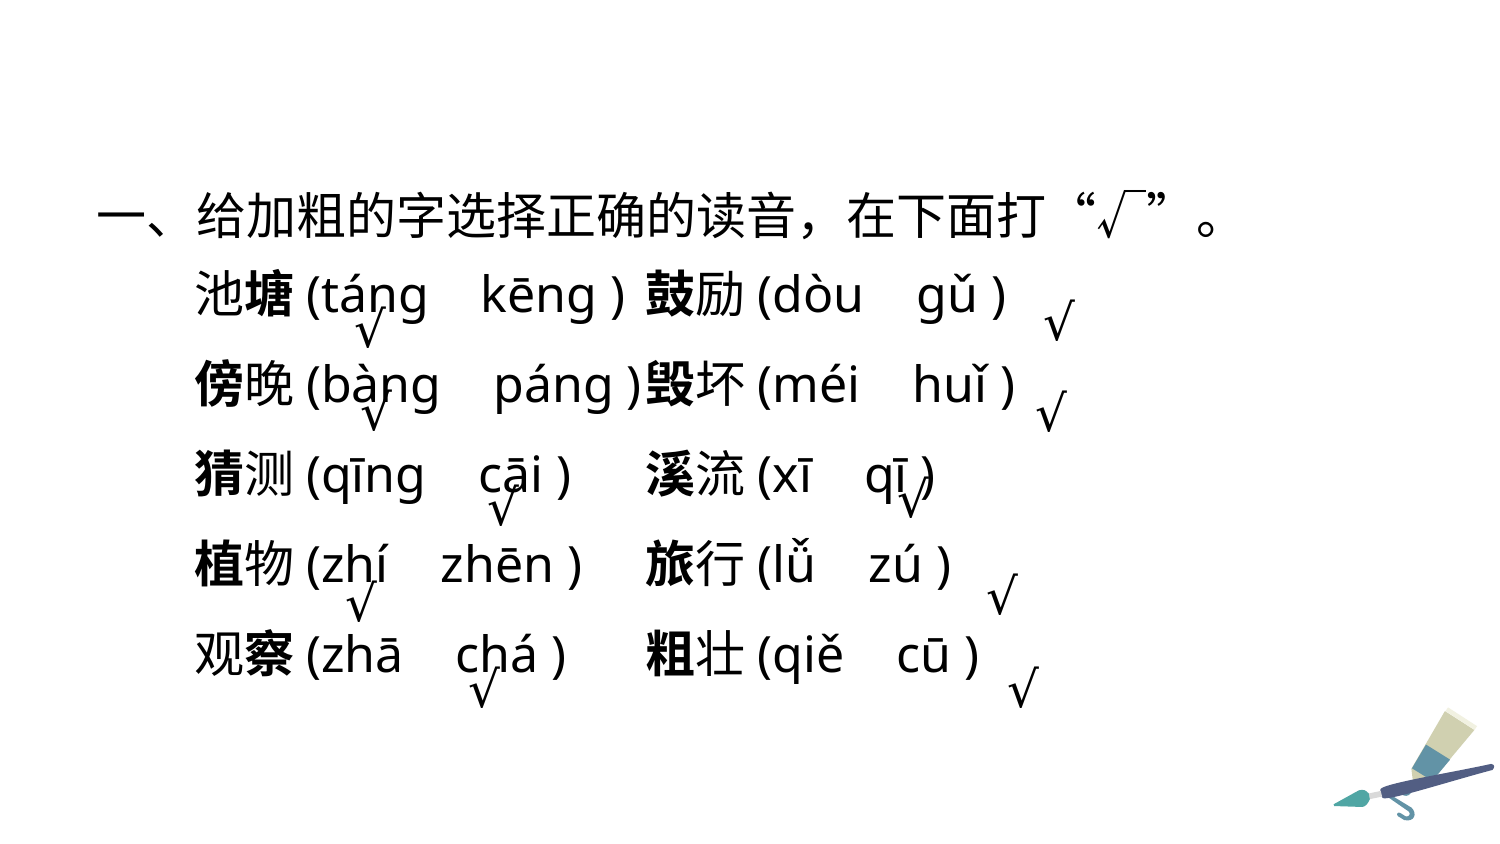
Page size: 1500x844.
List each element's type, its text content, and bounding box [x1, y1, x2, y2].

text_box √ [992, 650, 1054, 725]
text_box √ [330, 564, 393, 640]
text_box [1358, 708, 1481, 844]
text_box √ [345, 372, 408, 448]
text_box √ [883, 460, 945, 535]
text_box √ [339, 290, 401, 366]
text_box √ [1028, 282, 1090, 358]
text_box √ [472, 467, 535, 543]
text_box √ [454, 650, 516, 725]
text_box 一、给加粗的字选择正确的读音，在下面打“√”。 [81, 147, 1282, 252]
text_box √ [1021, 373, 1083, 449]
text_box √ [971, 556, 1034, 632]
text_box 池塘(tánɡ kēnɡ ) 鼓励(dòu ɡǔ ) 傍晚(bànɡ pánɡ ) 毁坏(méi huǐ ) 猜测(qīnɡ cāi ) 溪流(xī qī ) 植物(zhí zhēn ) 旅行(lǚ zú ) 观察(zhā chá ) 粗壮(qiě cū ) [107, 225, 1301, 691]
